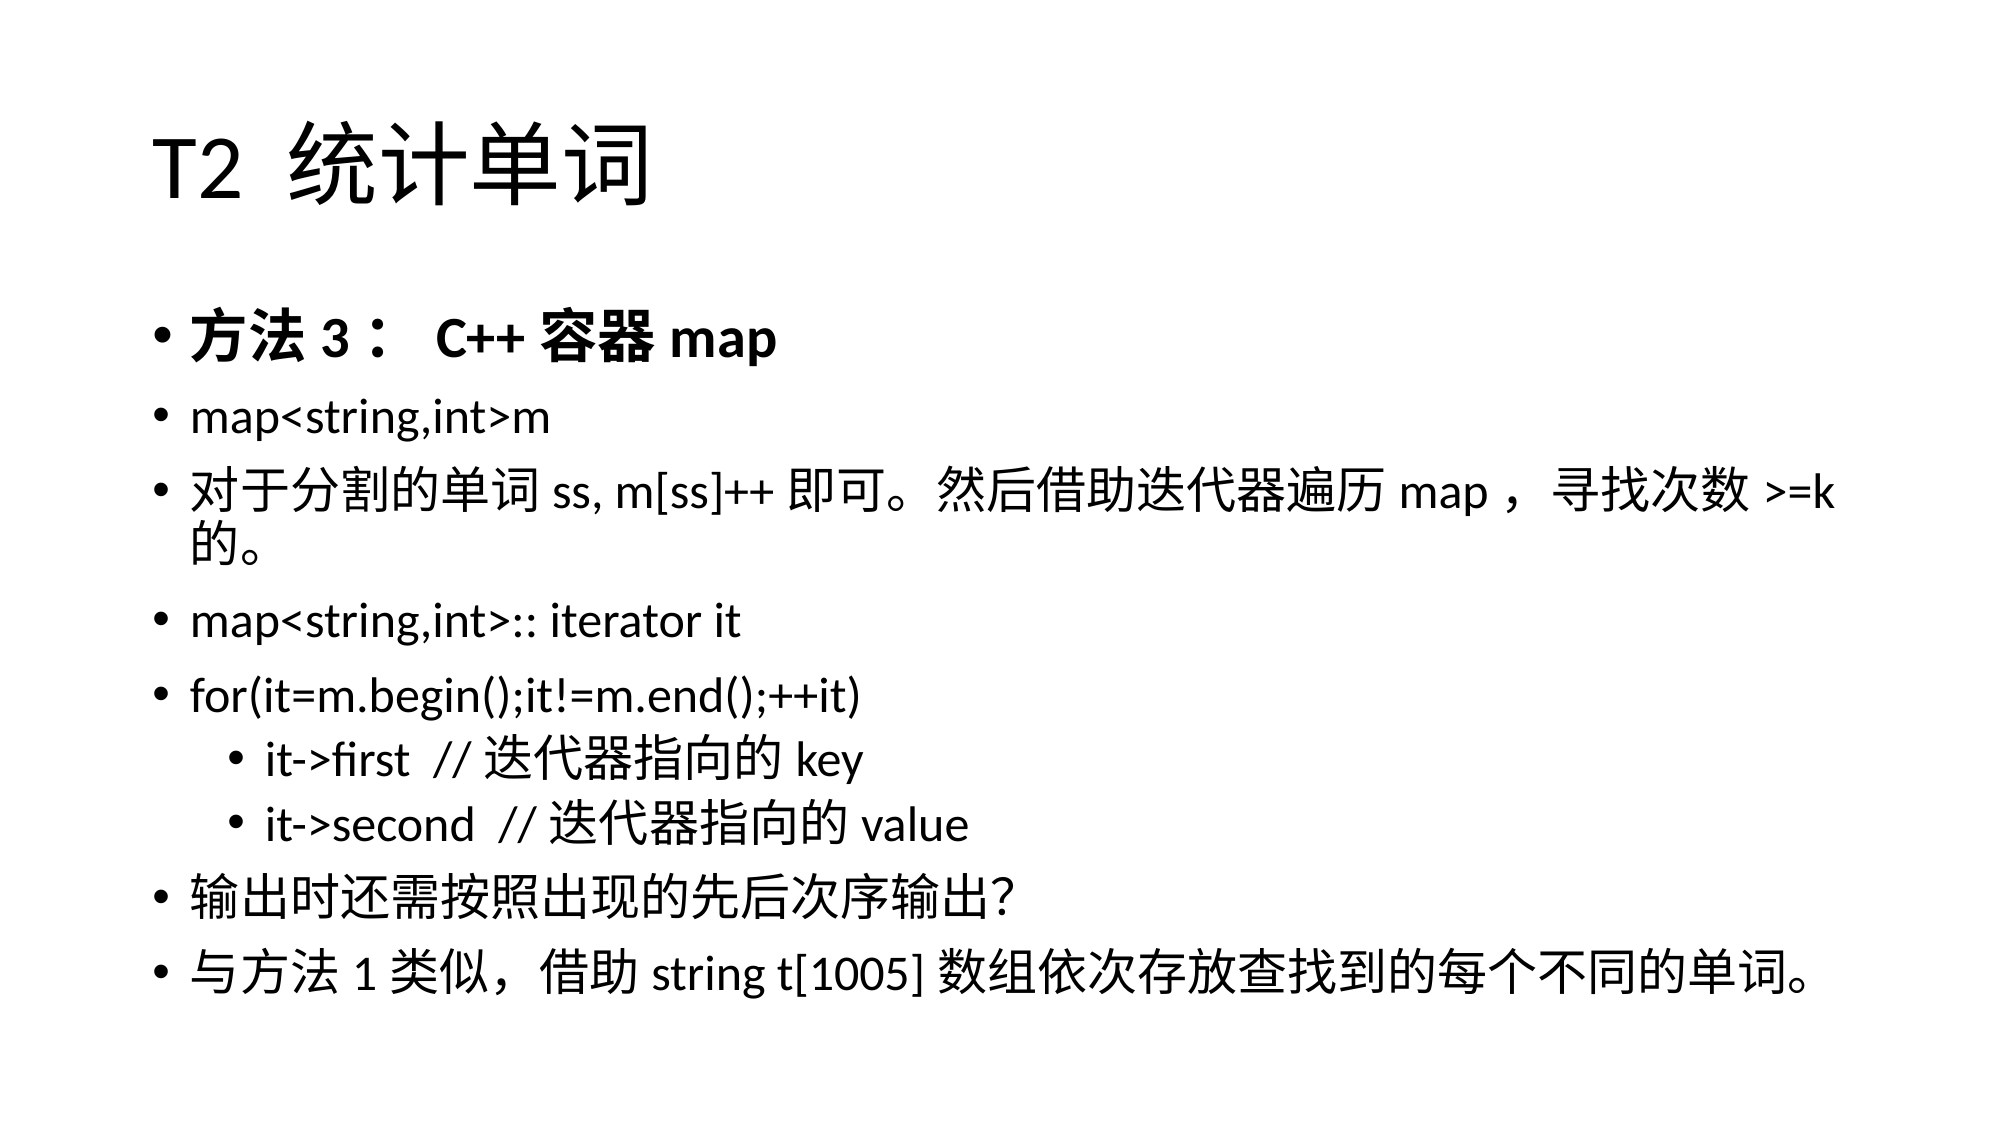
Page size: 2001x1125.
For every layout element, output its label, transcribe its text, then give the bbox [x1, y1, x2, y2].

title T2 统计单词 [137, 59, 1863, 278]
list 方法3：C++容器map map<string,int>m 对于分割的单词ss, m[ss]++即可。然后借助迭代器遍历map，寻找次数>=k的。 map<string,int>:: iterator it for(it=m.begin();it!=m.end();++it) it->first //迭代器指向的key it->second //迭代器指向的value 输出时还需按照出现的先后次序输出？ 与方法1类似，借助string t[1005]数组依次存放查找到的每个不同的单词。 [137, 299, 1863, 1014]
